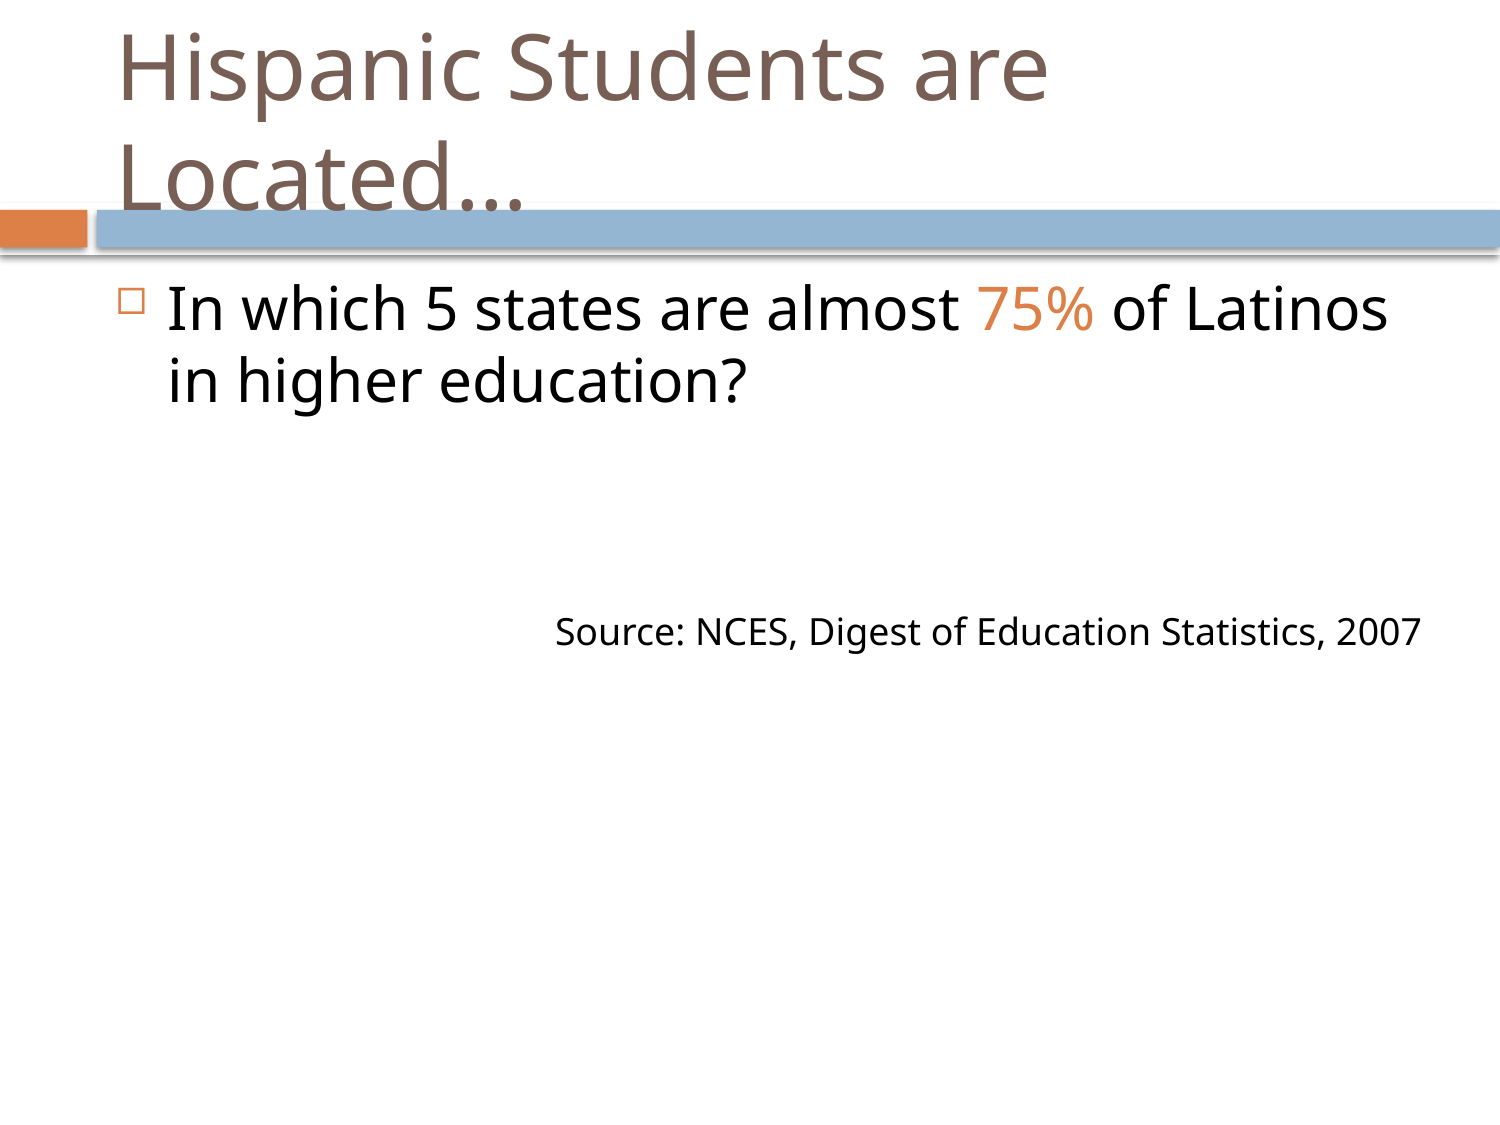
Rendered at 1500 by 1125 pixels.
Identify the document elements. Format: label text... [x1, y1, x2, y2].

list In which 5 states are almost 75% of Latinos in higher education? Source: NCES, Digest of Education Statistics, 2007 [100, 262, 1439, 1001]
title Hispanic Students are Located… [100, 37, 1439, 201]
